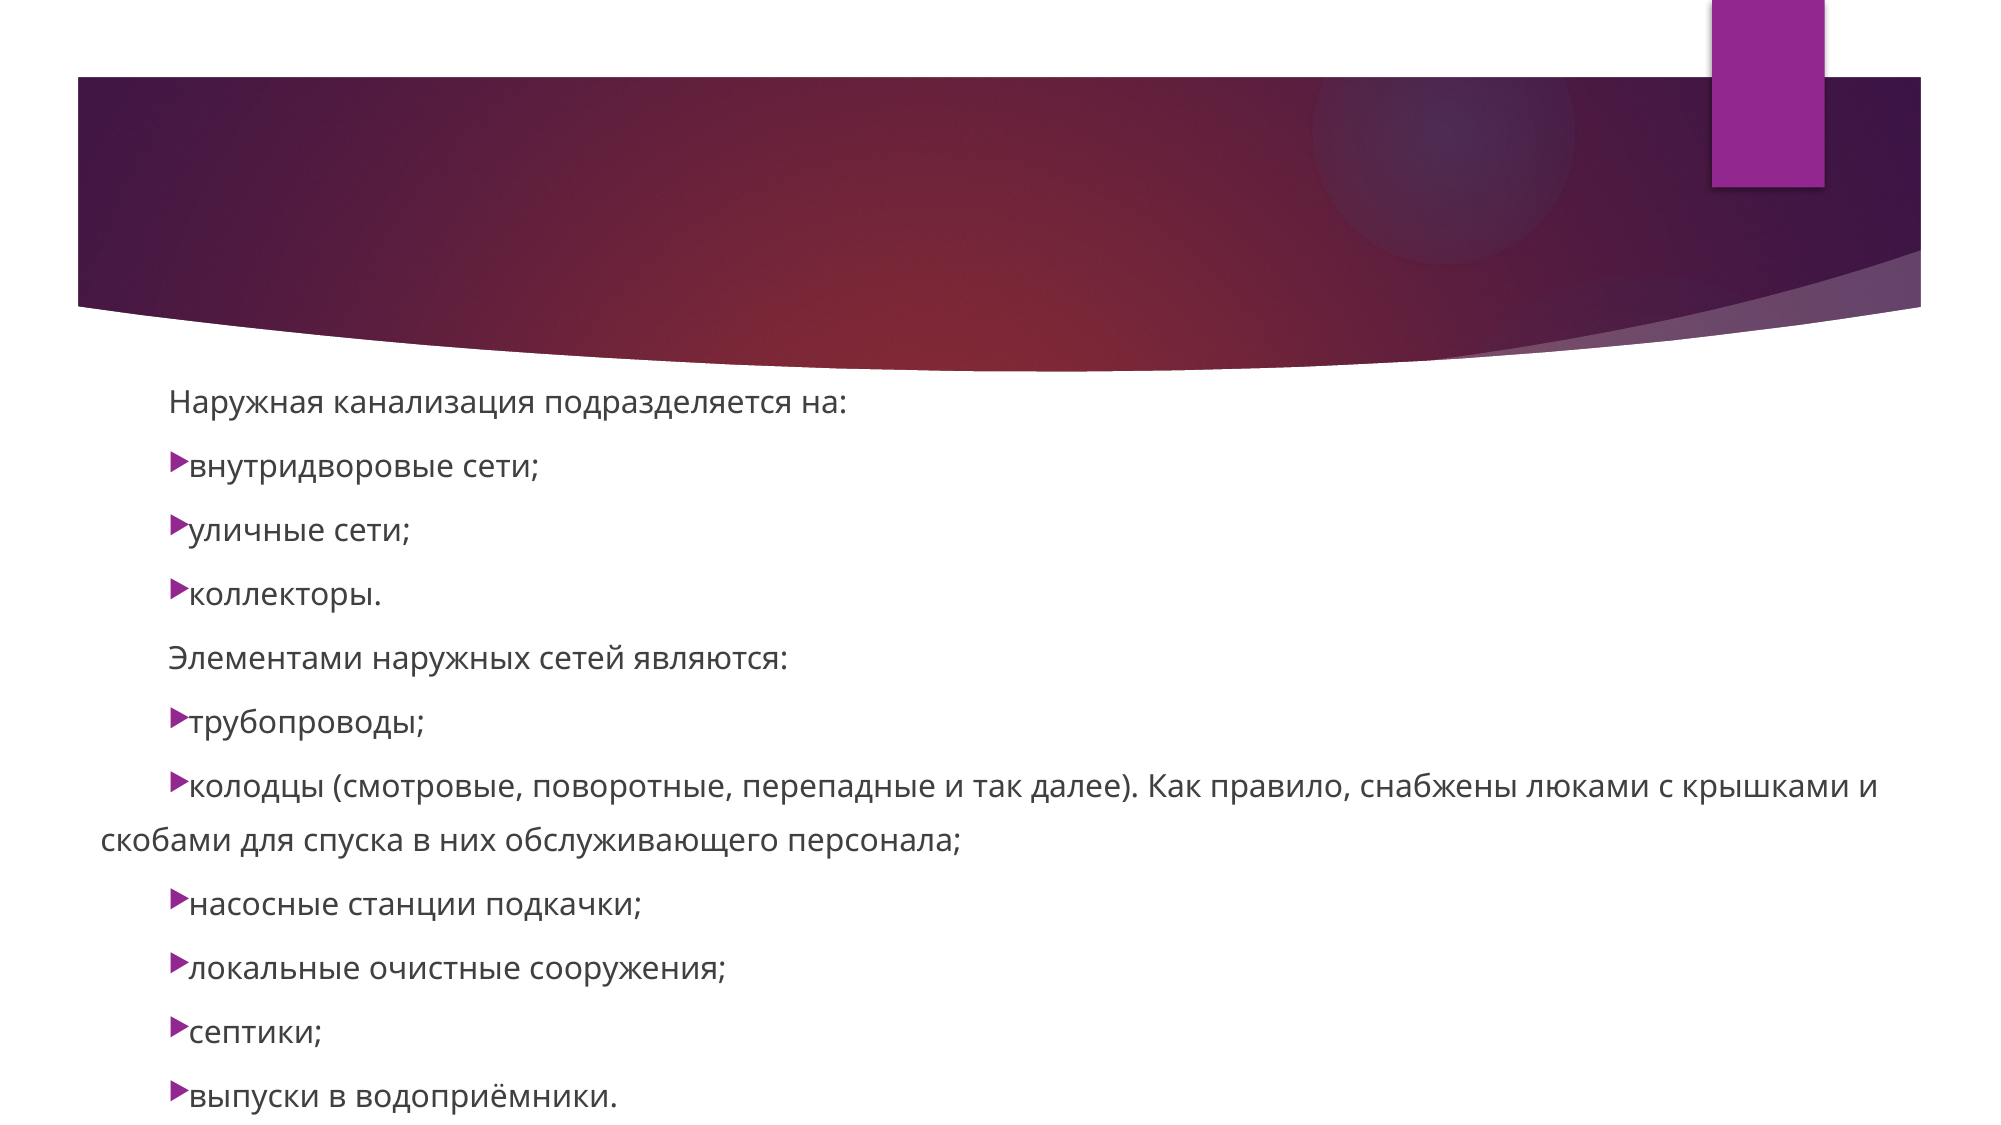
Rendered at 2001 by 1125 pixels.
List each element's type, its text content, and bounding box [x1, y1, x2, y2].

list Наружная канализация подразделяется на: внутридворовые сети; уличные сети; коллекторы. Элементами наружных сетей являются: трубопроводы; колодцы (смотровые, поворотные, перепадные и так далее). Как правило, снабжены люками c крышками и скобами для спуска в них обслуживающего персонала; насосные станции подкачки; локальные очистные сооружения; септики; выпуски в водоприёмники. [85, 359, 1902, 1125]
